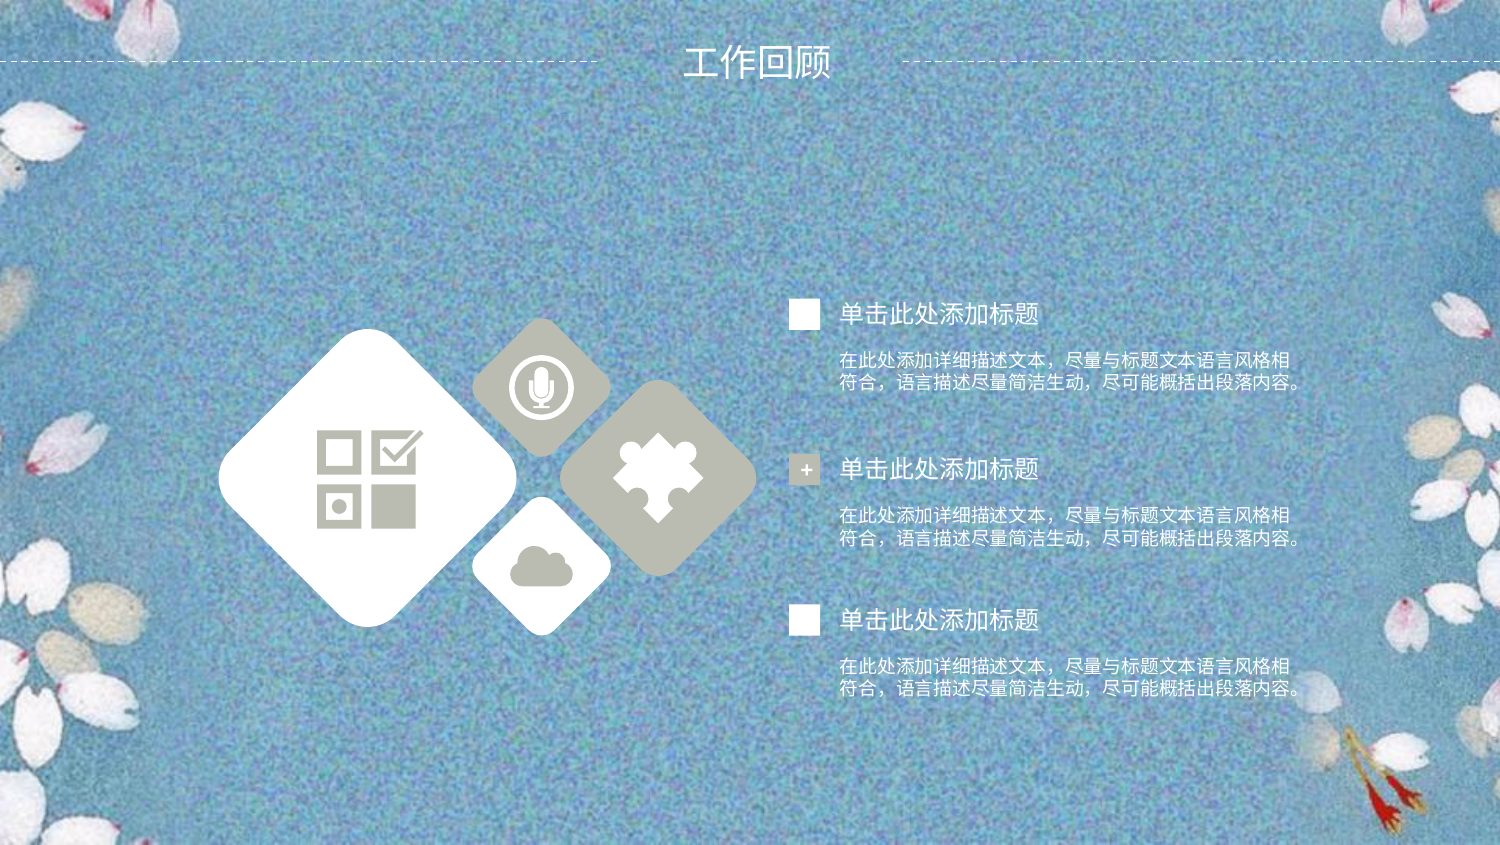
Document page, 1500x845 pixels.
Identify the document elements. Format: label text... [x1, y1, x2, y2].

text_box + [789, 453, 821, 486]
text_box + [789, 604, 821, 636]
text_box + [789, 298, 821, 330]
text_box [250, 361, 485, 595]
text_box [581, 400, 736, 555]
text_box 单击此处添加标题 在此处添加详细描述文本，尽量与标题文本语言风格相符合，语言描述尽量简洁生动，尽可能概括出段落内容。 [824, 596, 1306, 707]
text_box 单击此处添加标题 在此处添加详细描述文本，尽量与标题文本语言风格相符合，语言描述尽量简洁生动，尽可能概括出段落内容。 [824, 446, 1306, 557]
picture [0, 0, 1500, 845]
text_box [486, 333, 597, 442]
text_box 单击此处添加标题 在此处添加详细描述文本，尽量与标题文本语言风格相符合，语言描述尽量简洁生动，尽可能概括出段落内容。 [824, 291, 1306, 401]
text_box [486, 511, 597, 621]
